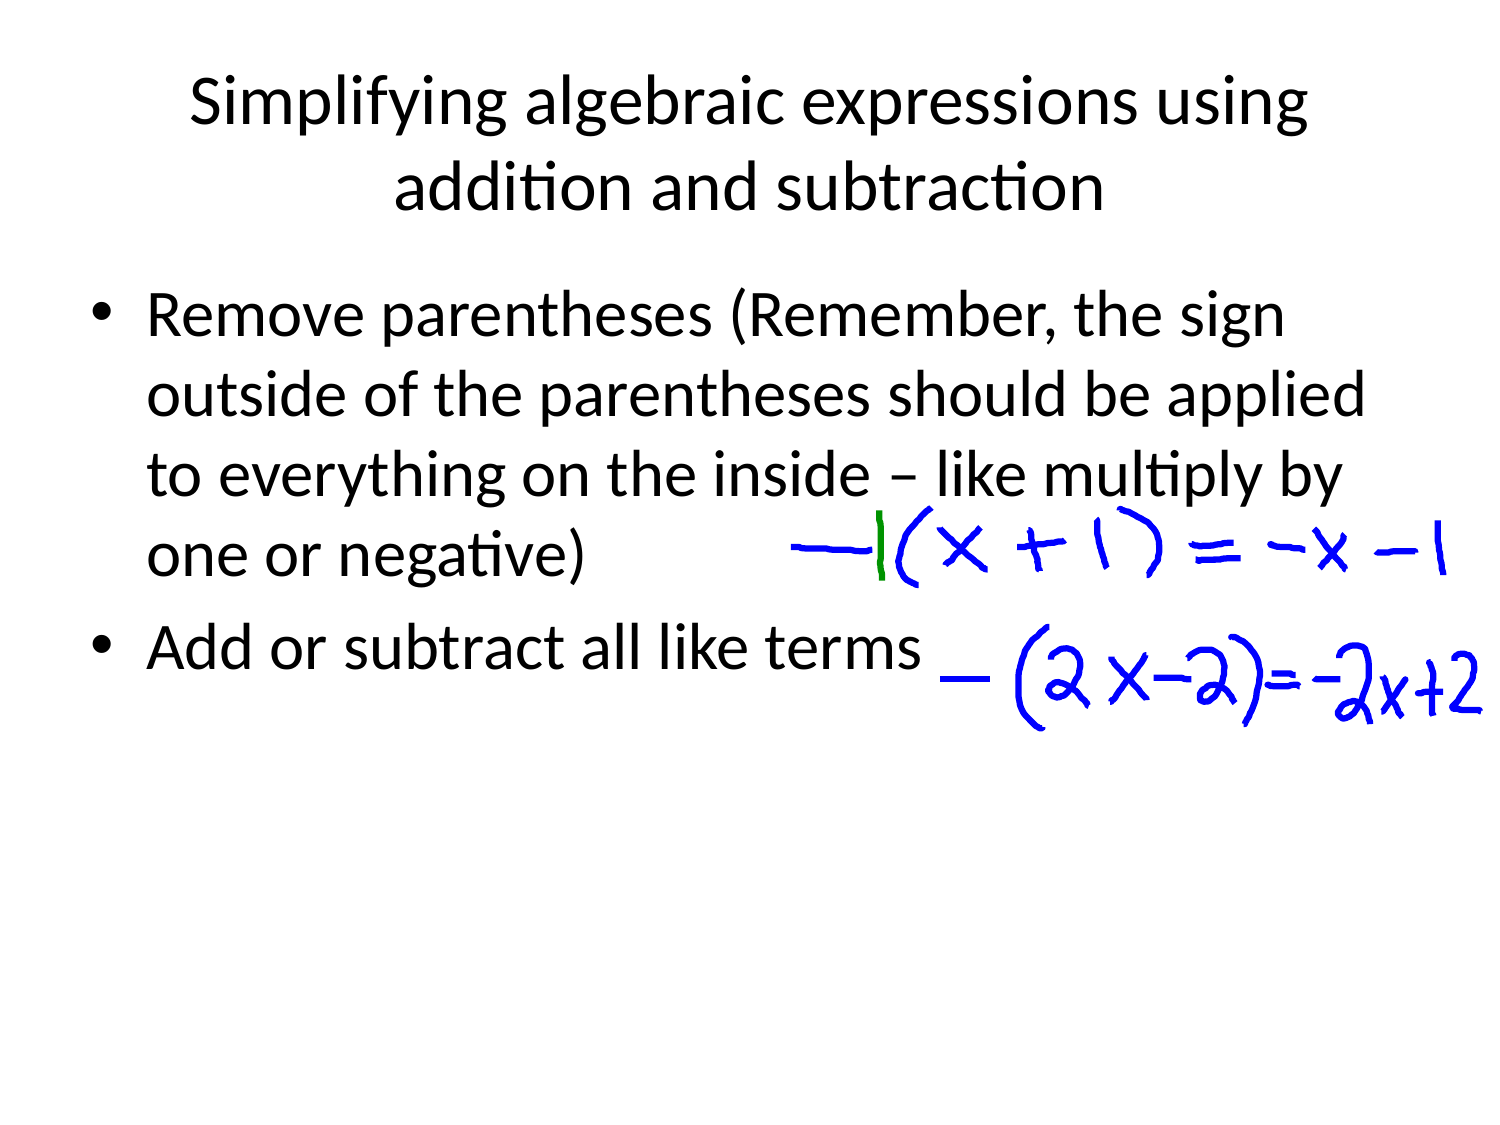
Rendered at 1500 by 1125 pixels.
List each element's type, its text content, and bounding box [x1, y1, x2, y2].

text_box [1195, 557, 1241, 562]
text_box [1436, 520, 1444, 576]
text_box [1119, 508, 1160, 576]
text_box [962, 548, 988, 571]
text_box [1271, 672, 1296, 676]
text_box [897, 507, 932, 586]
text_box [1095, 518, 1108, 569]
text_box [790, 546, 873, 552]
list Remove parentheses (Remember, the sign outside of the parentheses should be applied to everything on the inside – like multiply by one or negative) Add or subtract all like terms [75, 262, 1425, 1005]
text_box [1230, 636, 1261, 725]
text_box [1382, 676, 1392, 699]
text_box [1129, 679, 1148, 701]
text_box [1110, 654, 1147, 703]
text_box [1017, 626, 1050, 730]
text_box [1110, 656, 1129, 678]
text_box [939, 527, 962, 549]
text_box [1313, 528, 1332, 552]
text_box [1028, 529, 1034, 544]
text_box [1375, 550, 1416, 554]
text_box [1451, 653, 1482, 713]
text_box [1431, 693, 1435, 716]
text_box [1269, 543, 1306, 551]
text_box [944, 526, 982, 566]
text_box [1318, 533, 1346, 569]
text_box [1381, 678, 1407, 713]
text_box [1337, 644, 1371, 725]
text_box [1032, 546, 1041, 571]
text_box [1017, 539, 1066, 548]
text_box [1047, 647, 1090, 707]
title Simplifying algebraic expressions using addition and subtraction [75, 45, 1425, 233]
text_box [1333, 554, 1347, 571]
text_box [1187, 648, 1236, 704]
text_box [1428, 661, 1435, 691]
text_box [878, 510, 883, 581]
text_box [1392, 699, 1403, 718]
text_box [1190, 542, 1234, 548]
